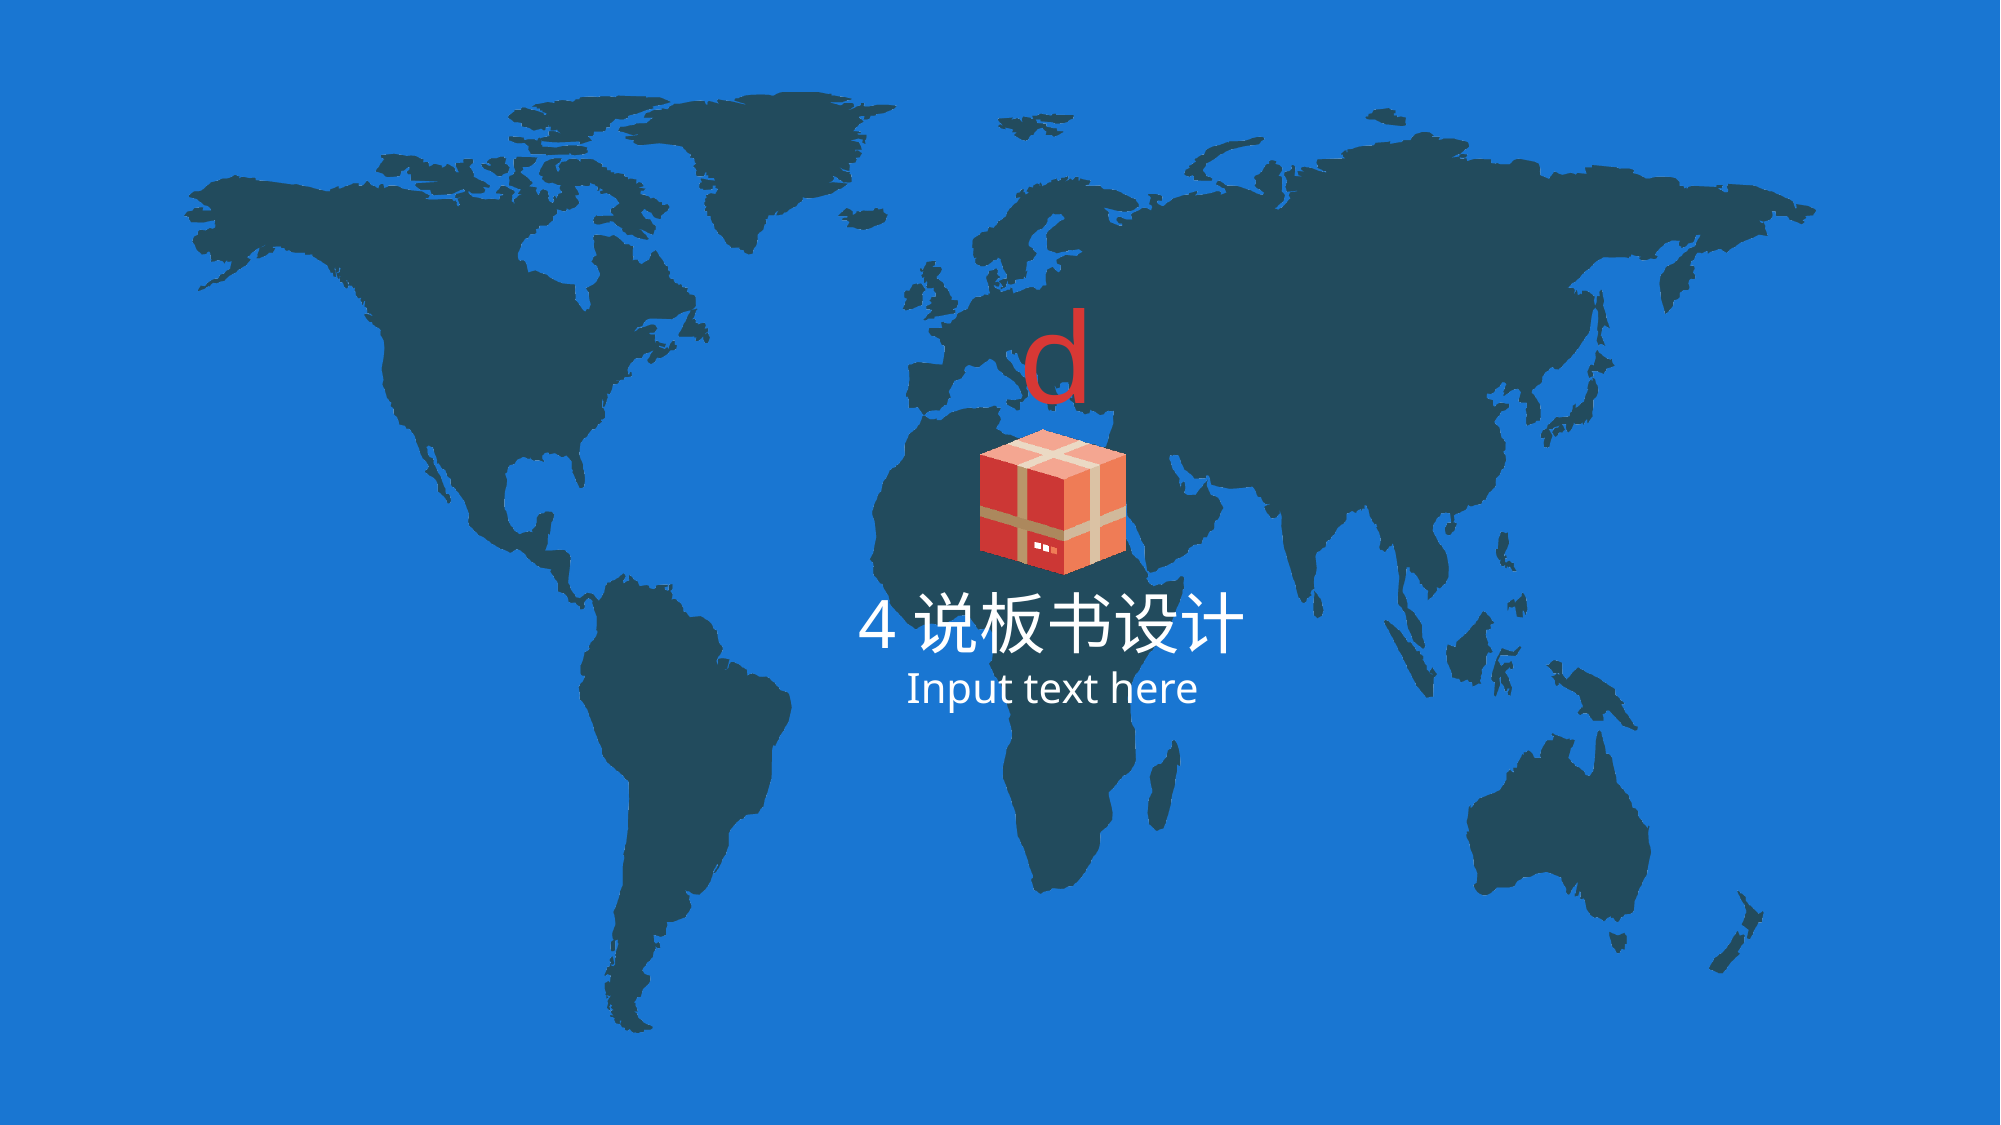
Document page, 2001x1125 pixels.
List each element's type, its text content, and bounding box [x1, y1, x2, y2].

text_box d [1003, 271, 1111, 429]
picture [184, 92, 1816, 1033]
text_box 4说板书设计 Input text here [843, 574, 1262, 719]
